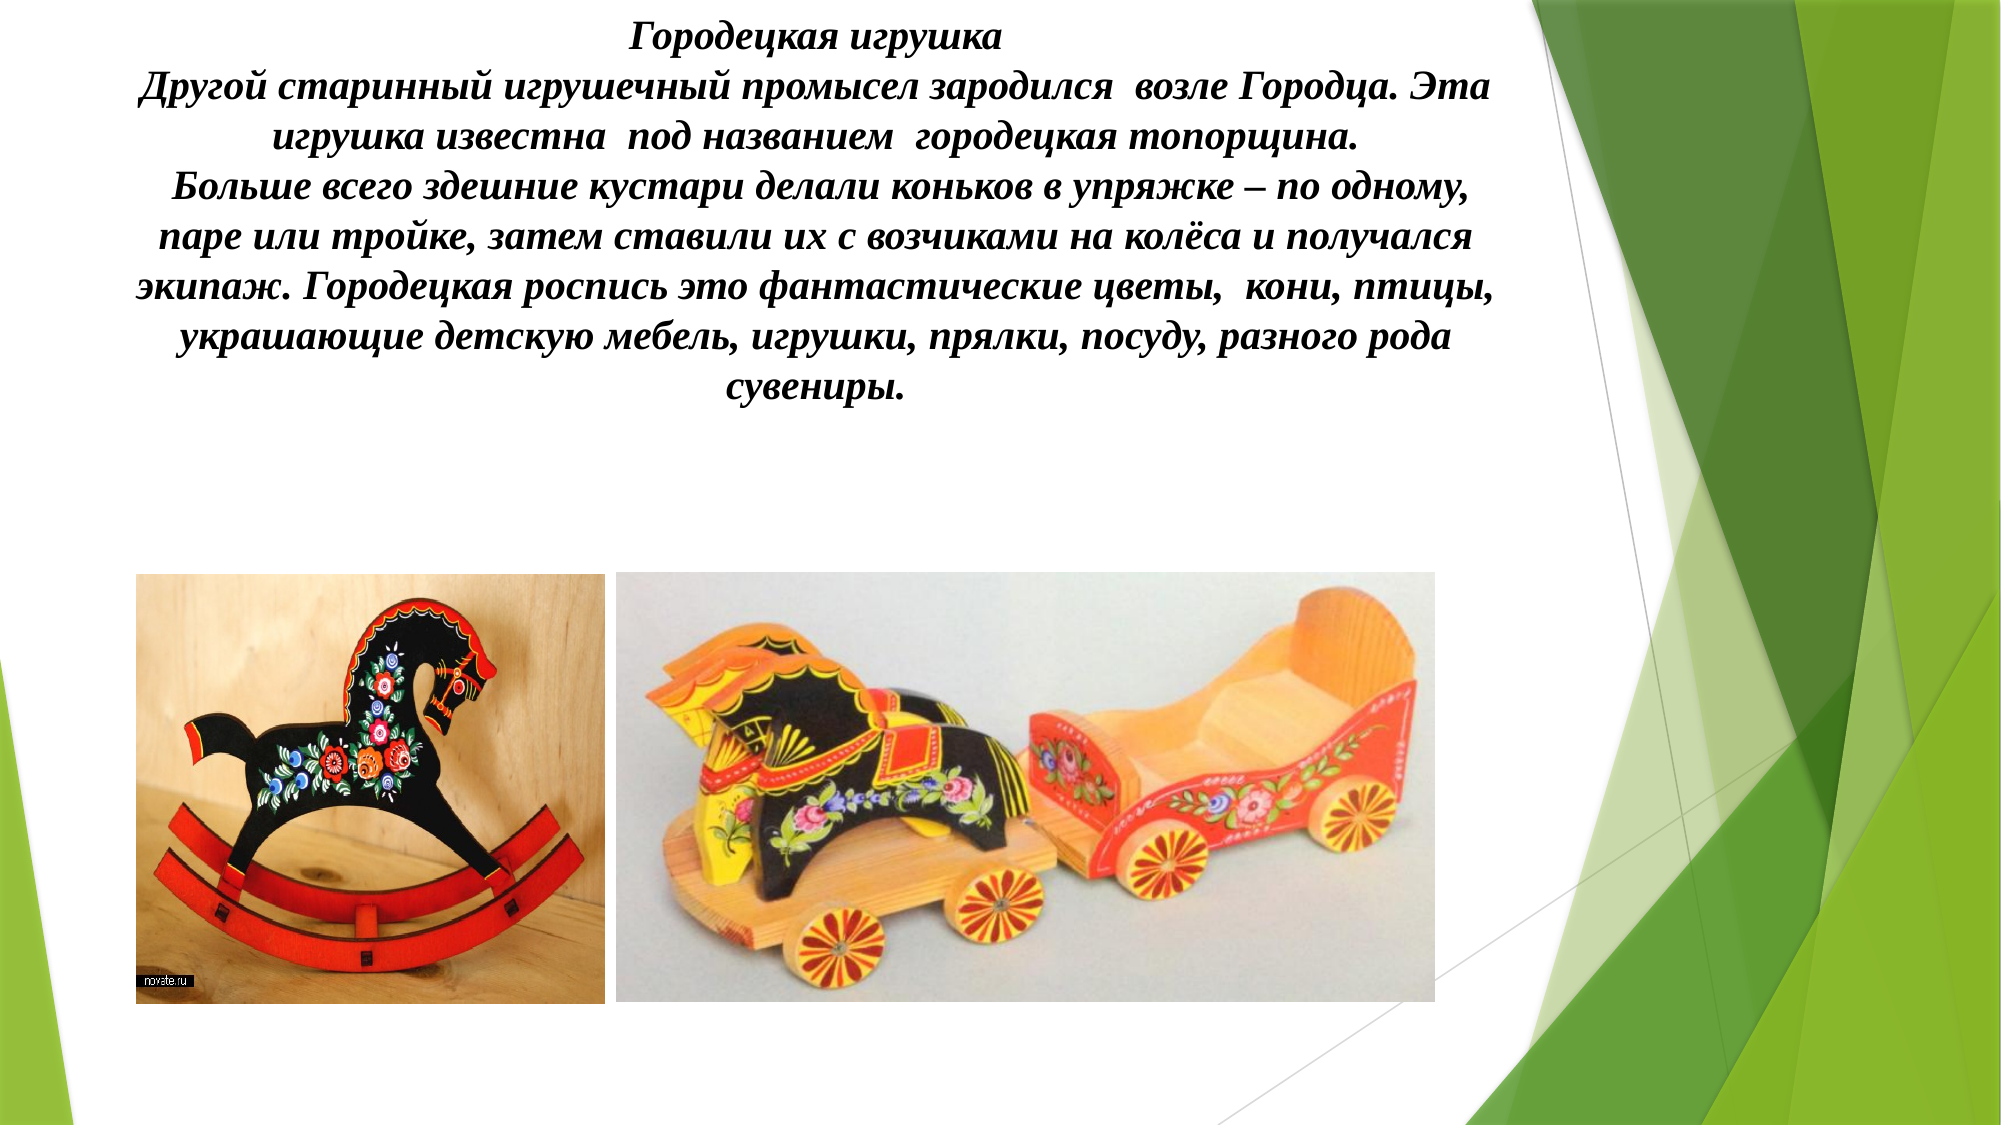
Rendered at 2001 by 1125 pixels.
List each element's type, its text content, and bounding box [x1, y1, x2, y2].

title Городецкая игрушка Другой старинный игрушечный промысел зародился возле Городца. Эта игрушка известна под названием городецкая топорщина. Больше всего здешние кустари делали коньков в упряжке – по одному, паре или тройке, затем ставили их с возчиками на колёса и получался экипаж. Городецкая роспись это фантастические цветы, кони, птицы, украшающие детскую мебель, игрушки, прялки, посуду, разного рода сувениры. [111, 0, 1522, 217]
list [135, 573, 606, 1004]
picture [616, 571, 1435, 1002]
